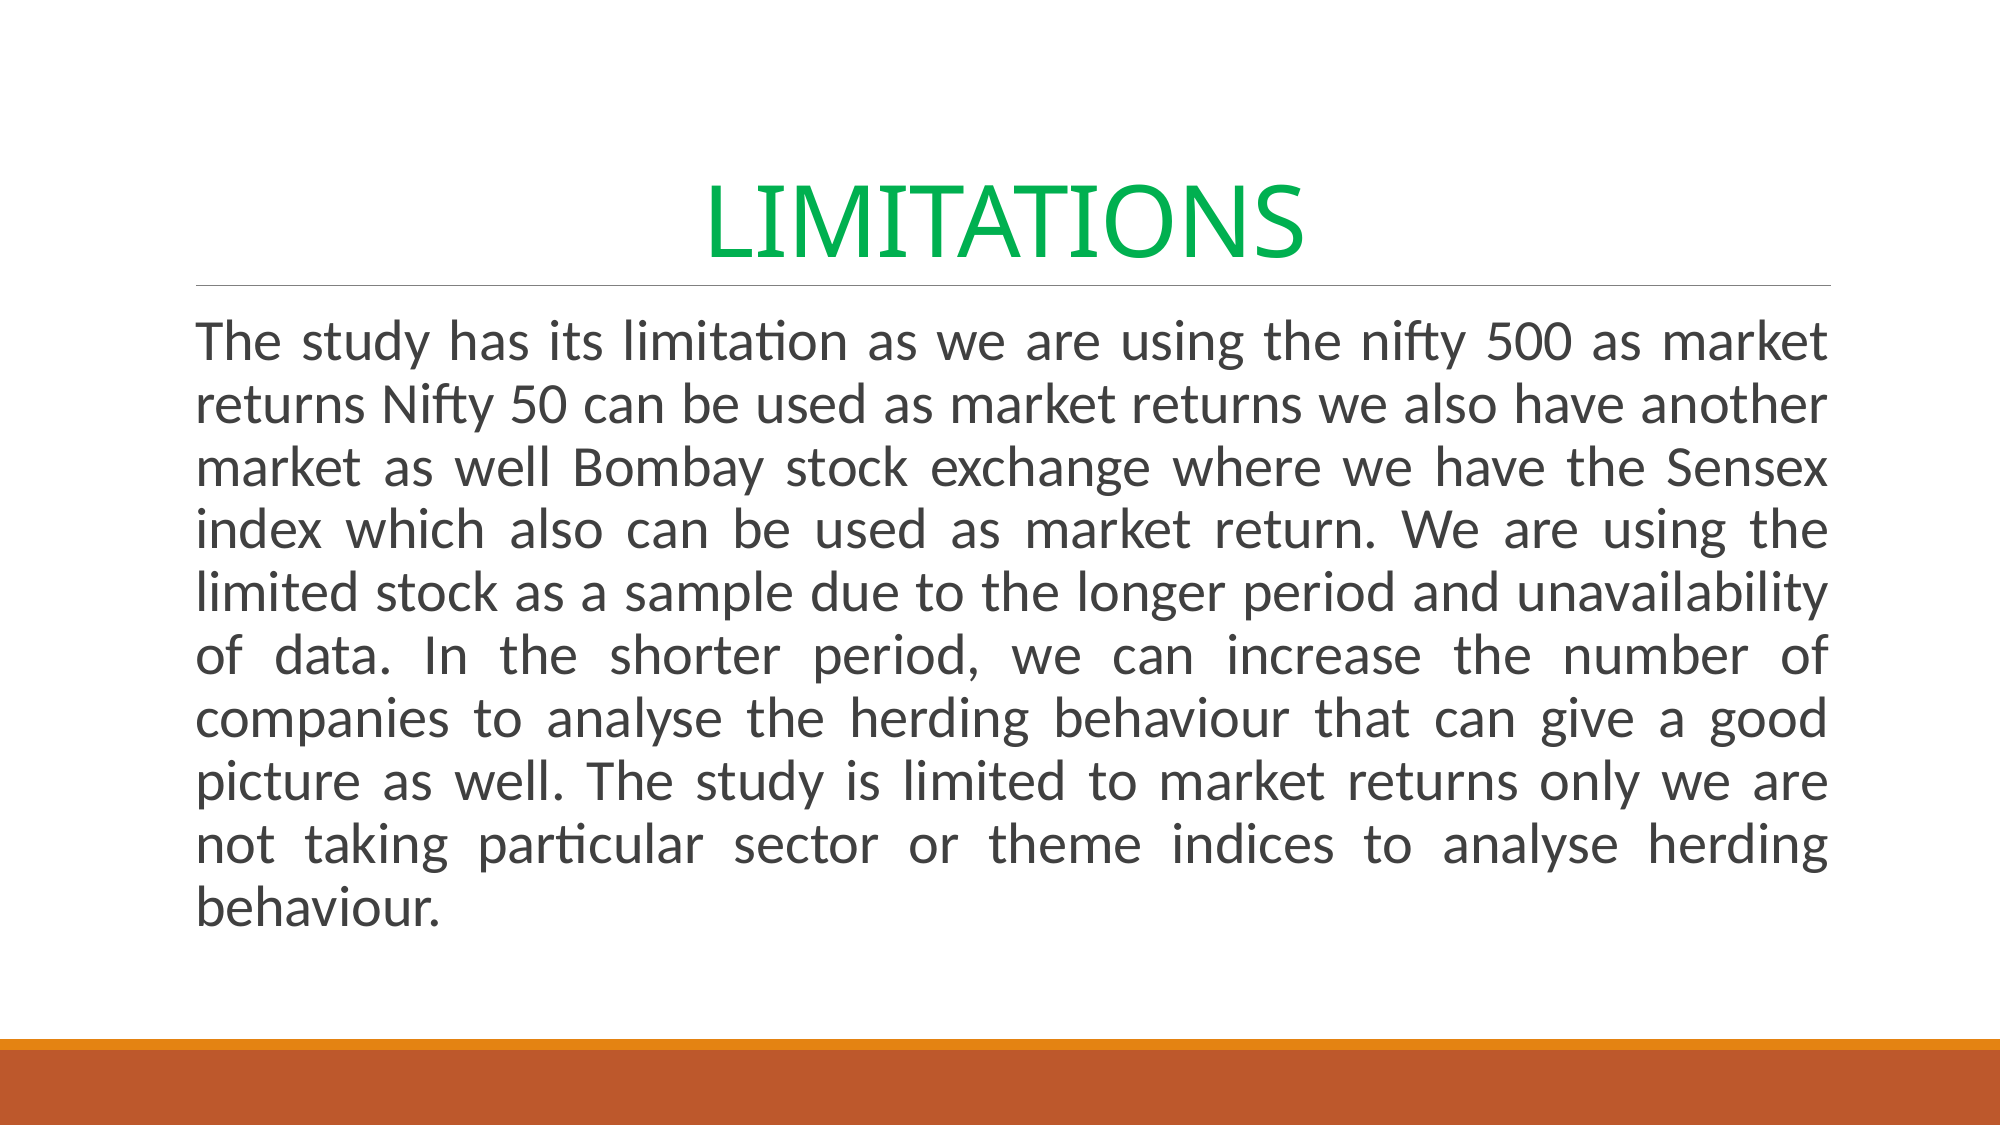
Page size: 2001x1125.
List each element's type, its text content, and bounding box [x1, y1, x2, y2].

list The study has its limitation as we are using the nifty 500 as market returns Nifty 50 can be used as market returns we also have another market as well Bombay stock exchange where we have the Sensex index which also can be used as market return. We are using the limited stock as a sample due to the longer period and unavailability of data. In the shorter period, we can increase the number of companies to analyse the herding behaviour that can give a good picture as well. The study is limited to market returns only we are not taking particular sector or theme indices to analyse herding behaviour. [180, 302, 1830, 963]
title LIMITATIONS [180, 47, 1830, 285]
